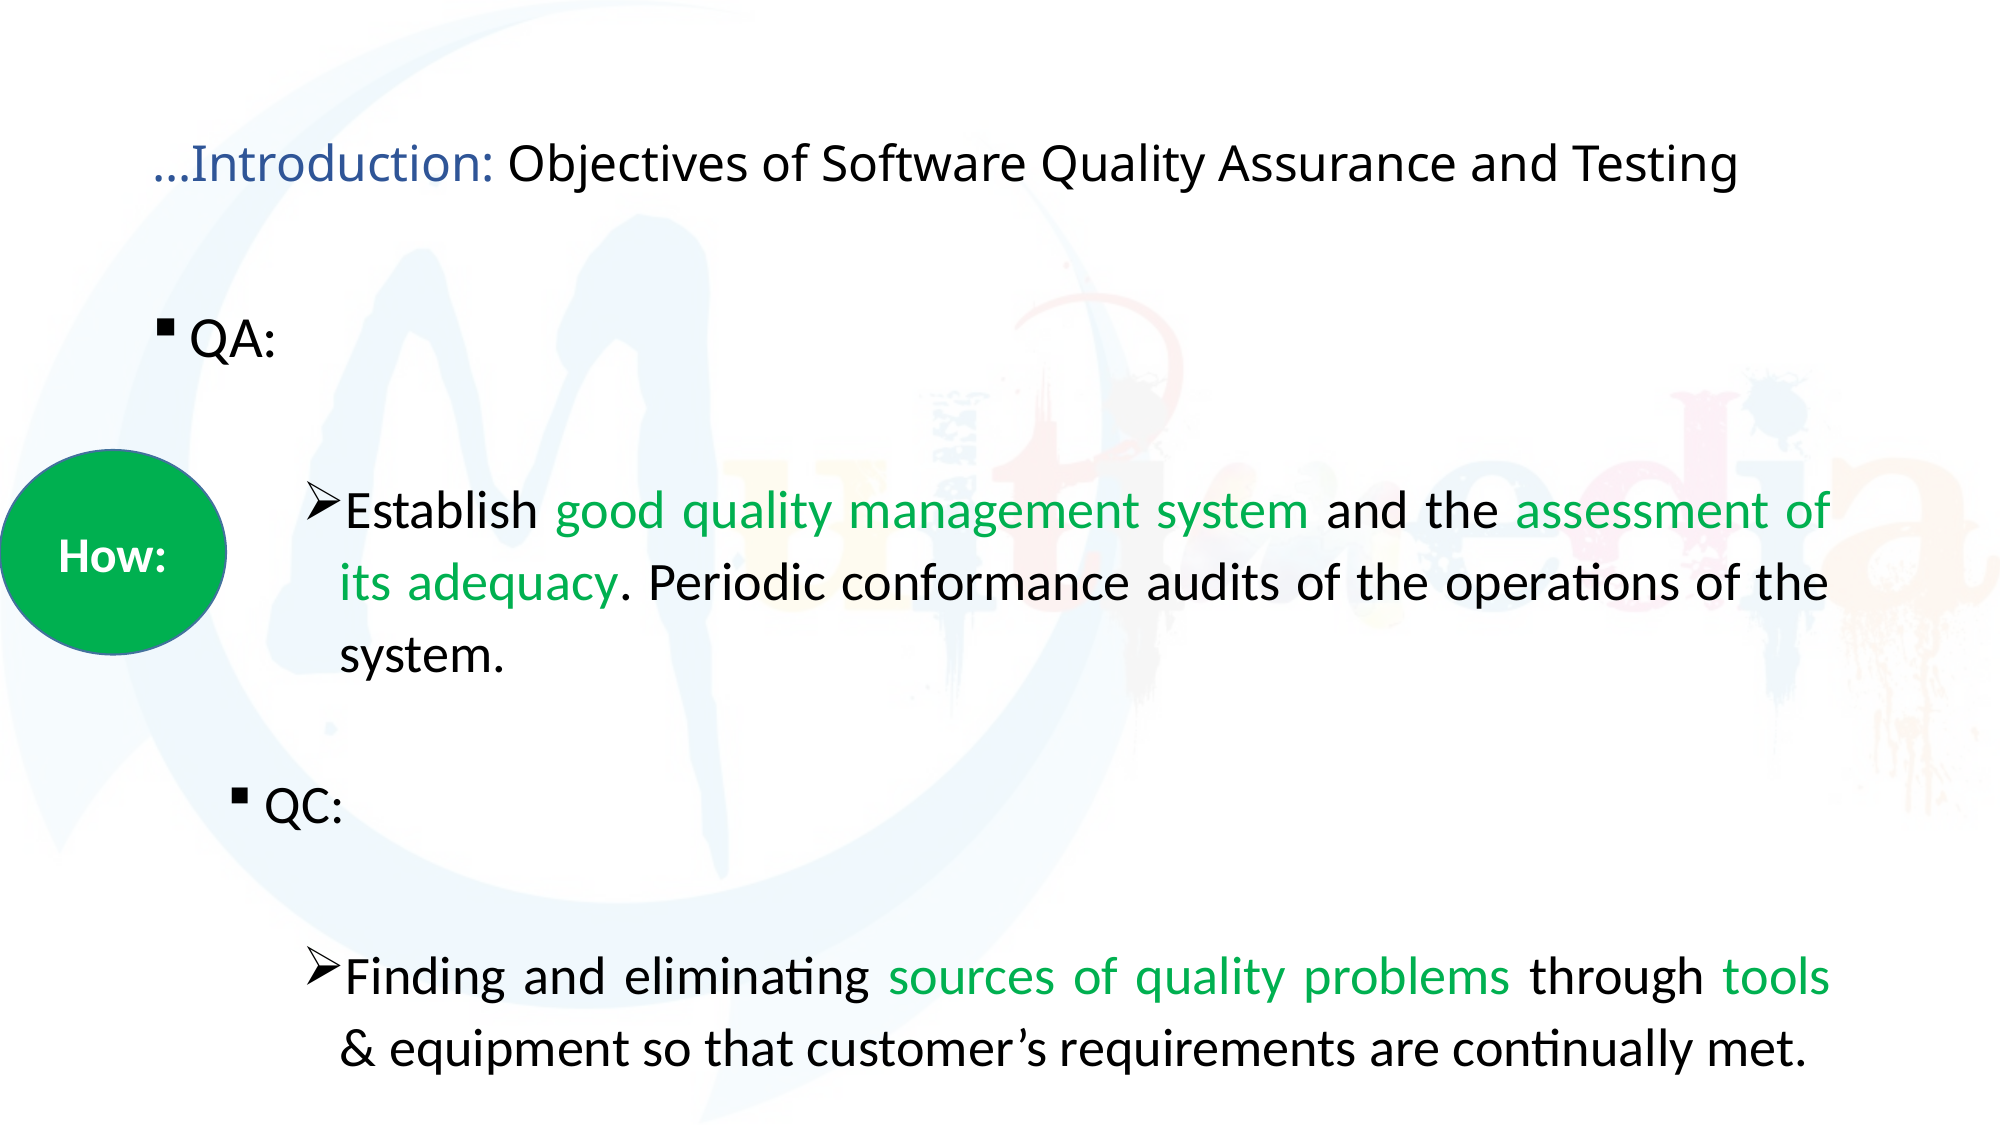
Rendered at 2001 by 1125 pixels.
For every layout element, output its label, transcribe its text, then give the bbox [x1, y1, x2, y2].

title …Introduction: Objectives of Software Quality Assurance and Testing [137, 59, 1863, 278]
list QA: Establish good quality management system and the assessment of its adequacy. Periodic conformance audits of the operations of the system. QC: Finding and eliminating sources of quality problems through tools & equipment so that customer’s requirements are continually met. [137, 299, 1847, 1091]
text_box How: [0, 448, 228, 656]
